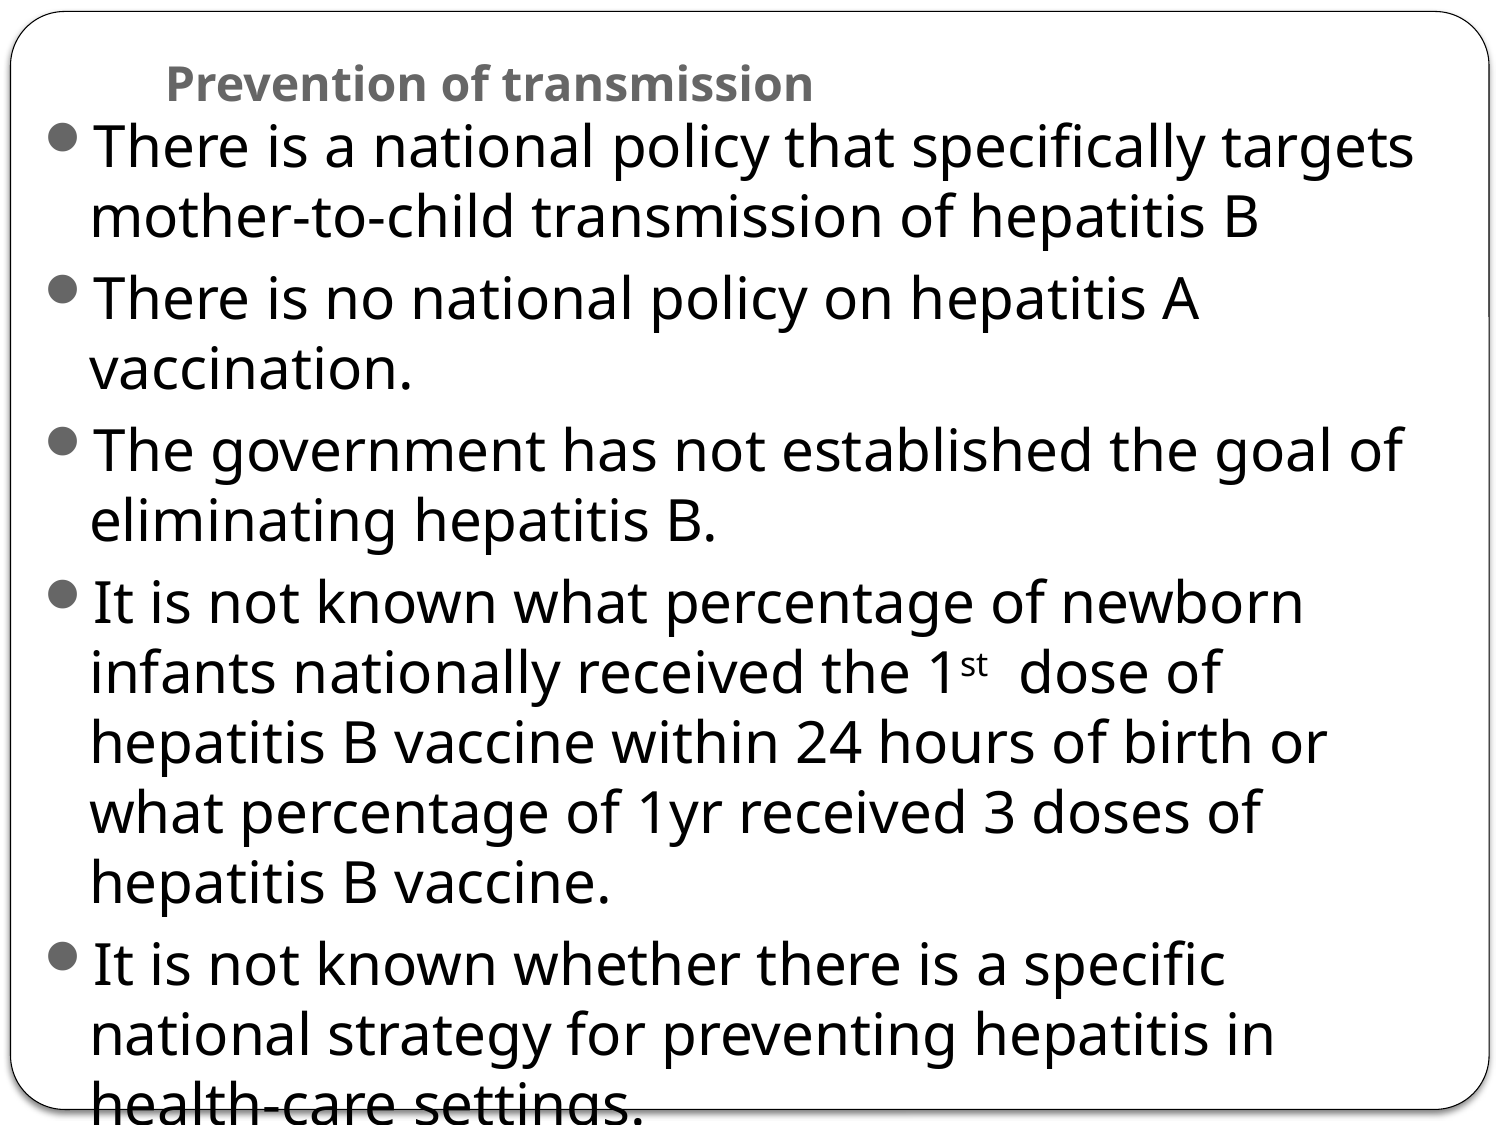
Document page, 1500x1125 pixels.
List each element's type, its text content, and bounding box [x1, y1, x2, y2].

list There is a national policy that specifically targets mother-to-child transmission of hepatitis B There is no national policy on hepatitis A vaccination. The government has not established the goal of eliminating hepatitis B. It is not known what percentage of newborn infants nationally received the 1st dose of hepatitis B vaccine within 24 hours of birth or what percentage of 1yr received 3 doses of hepatitis B vaccine. It is not known whether there is a specific national strategy for preventing hepatitis in health-care settings. Health-care workers are vaccinated against hepatitis B prior to starting work [29, 101, 1459, 1083]
title Prevention of transmission [150, 45, 1425, 101]
